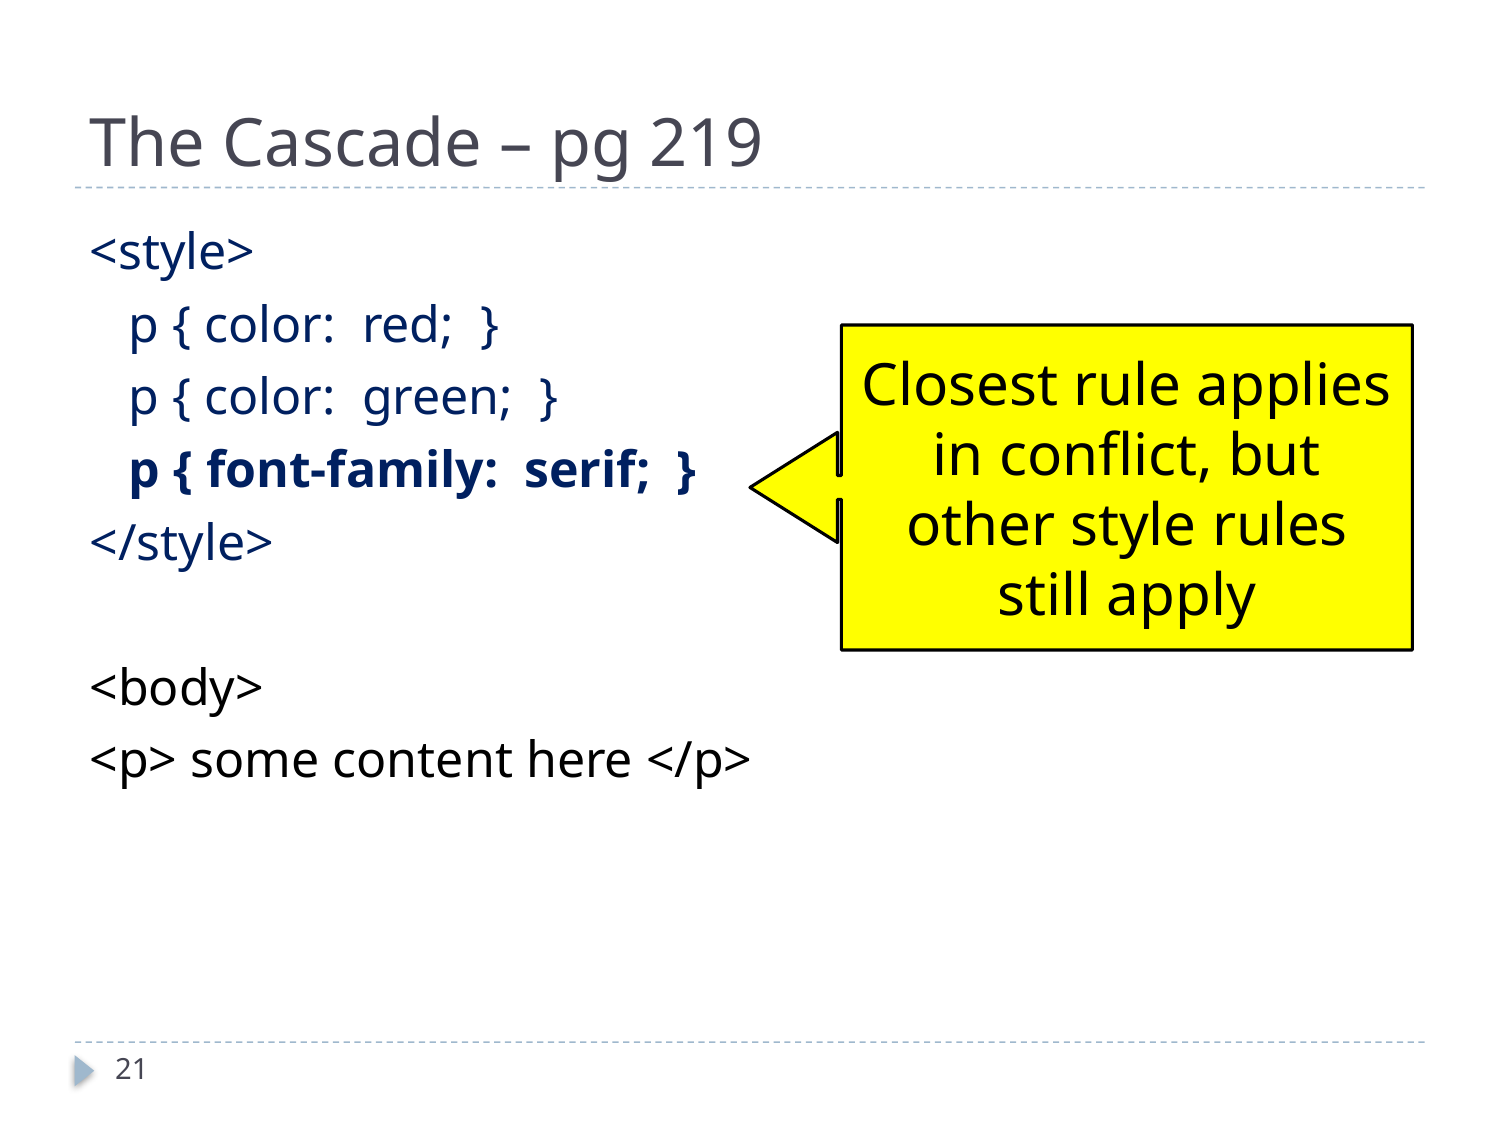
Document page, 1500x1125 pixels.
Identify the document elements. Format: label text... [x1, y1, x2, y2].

text_box Closest rule applies in conflict, but other style rules still apply [748, 323, 1414, 652]
list <style> p { color: red; } p { color: green; } p { font-family: serif; } </style> <body> <p> some content here </p> [75, 212, 1425, 1113]
title The Cascade – pg 219 [75, 24, 1425, 188]
